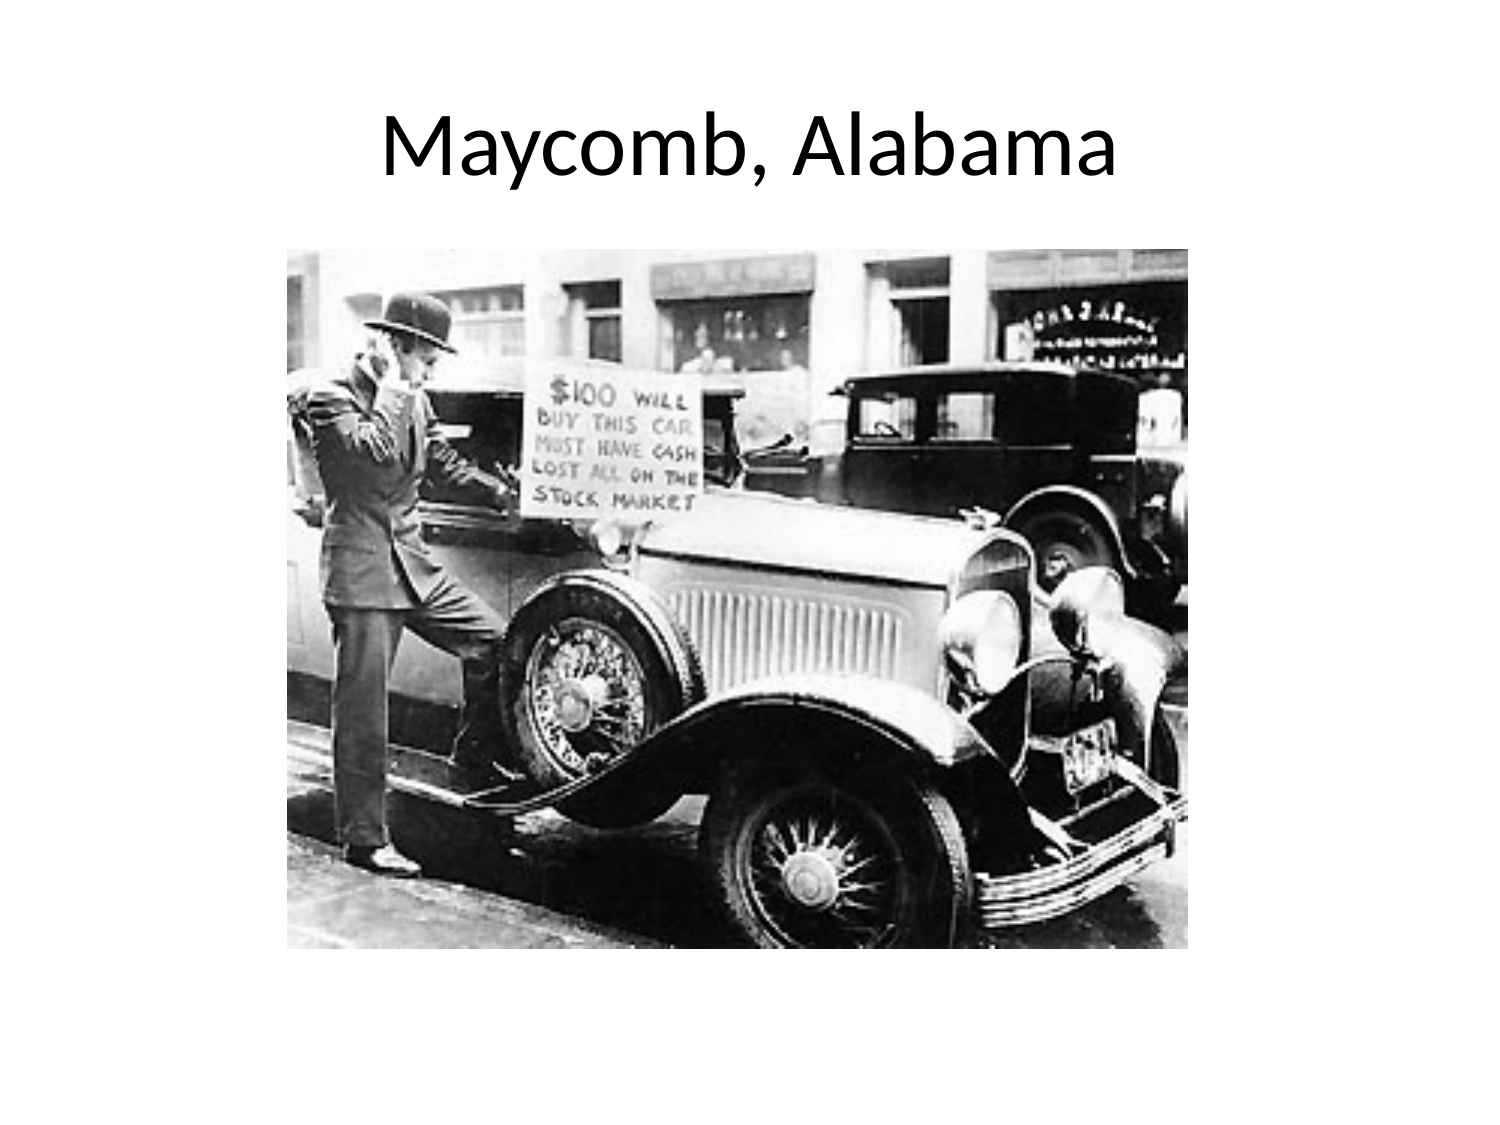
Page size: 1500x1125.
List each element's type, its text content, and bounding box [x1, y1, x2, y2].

title Maycomb, Alabama [75, 45, 1425, 233]
picture [287, 249, 1188, 950]
